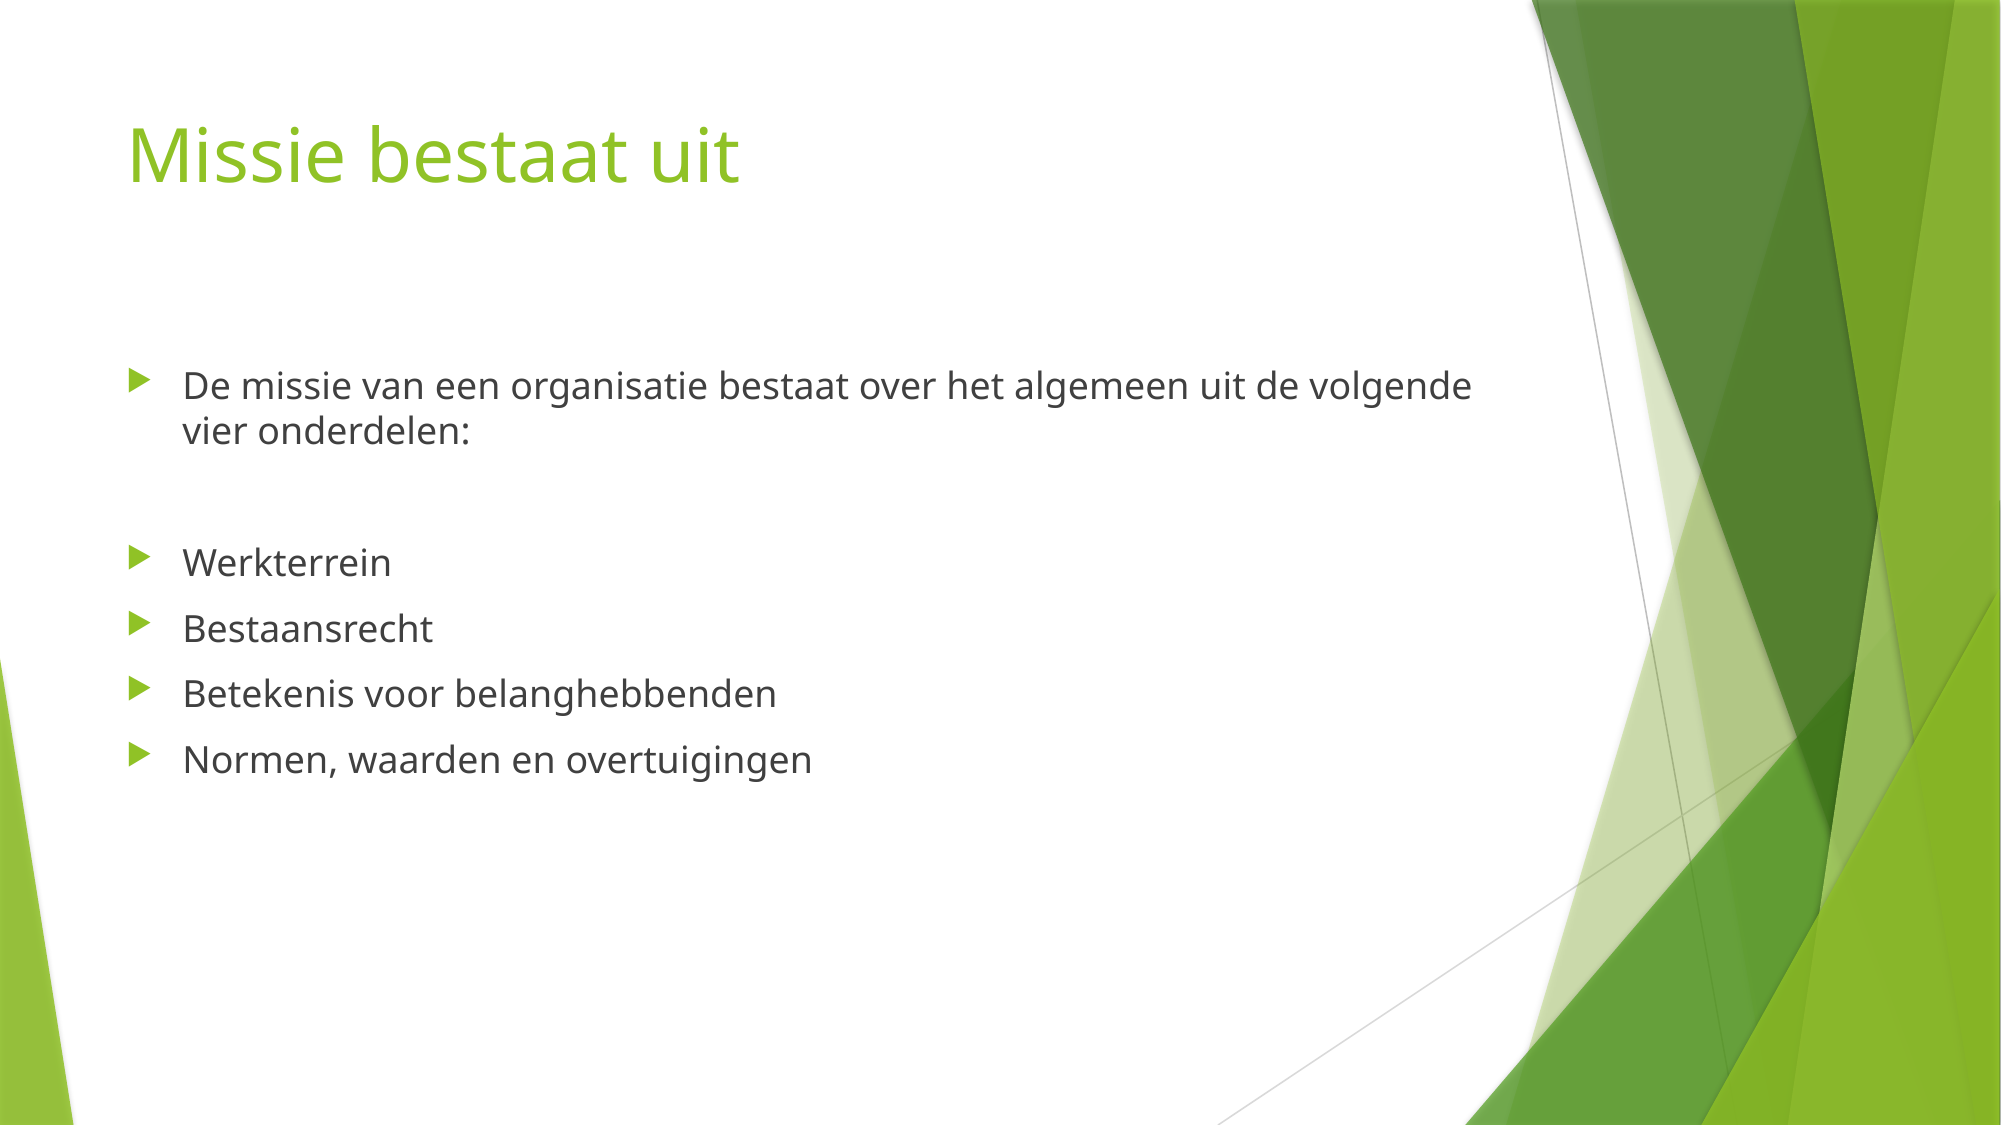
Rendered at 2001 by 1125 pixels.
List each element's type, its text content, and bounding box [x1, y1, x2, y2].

list De missie van een organisatie bestaat over het algemeen uit de volgende vier onderdelen:﻿﻿ Werkterrein Bestaansrecht Betekenis voor belanghebbenden Normen, waarden en overtuigingen [111, 354, 1522, 992]
title Missie bestaat uit [111, 99, 1522, 317]
